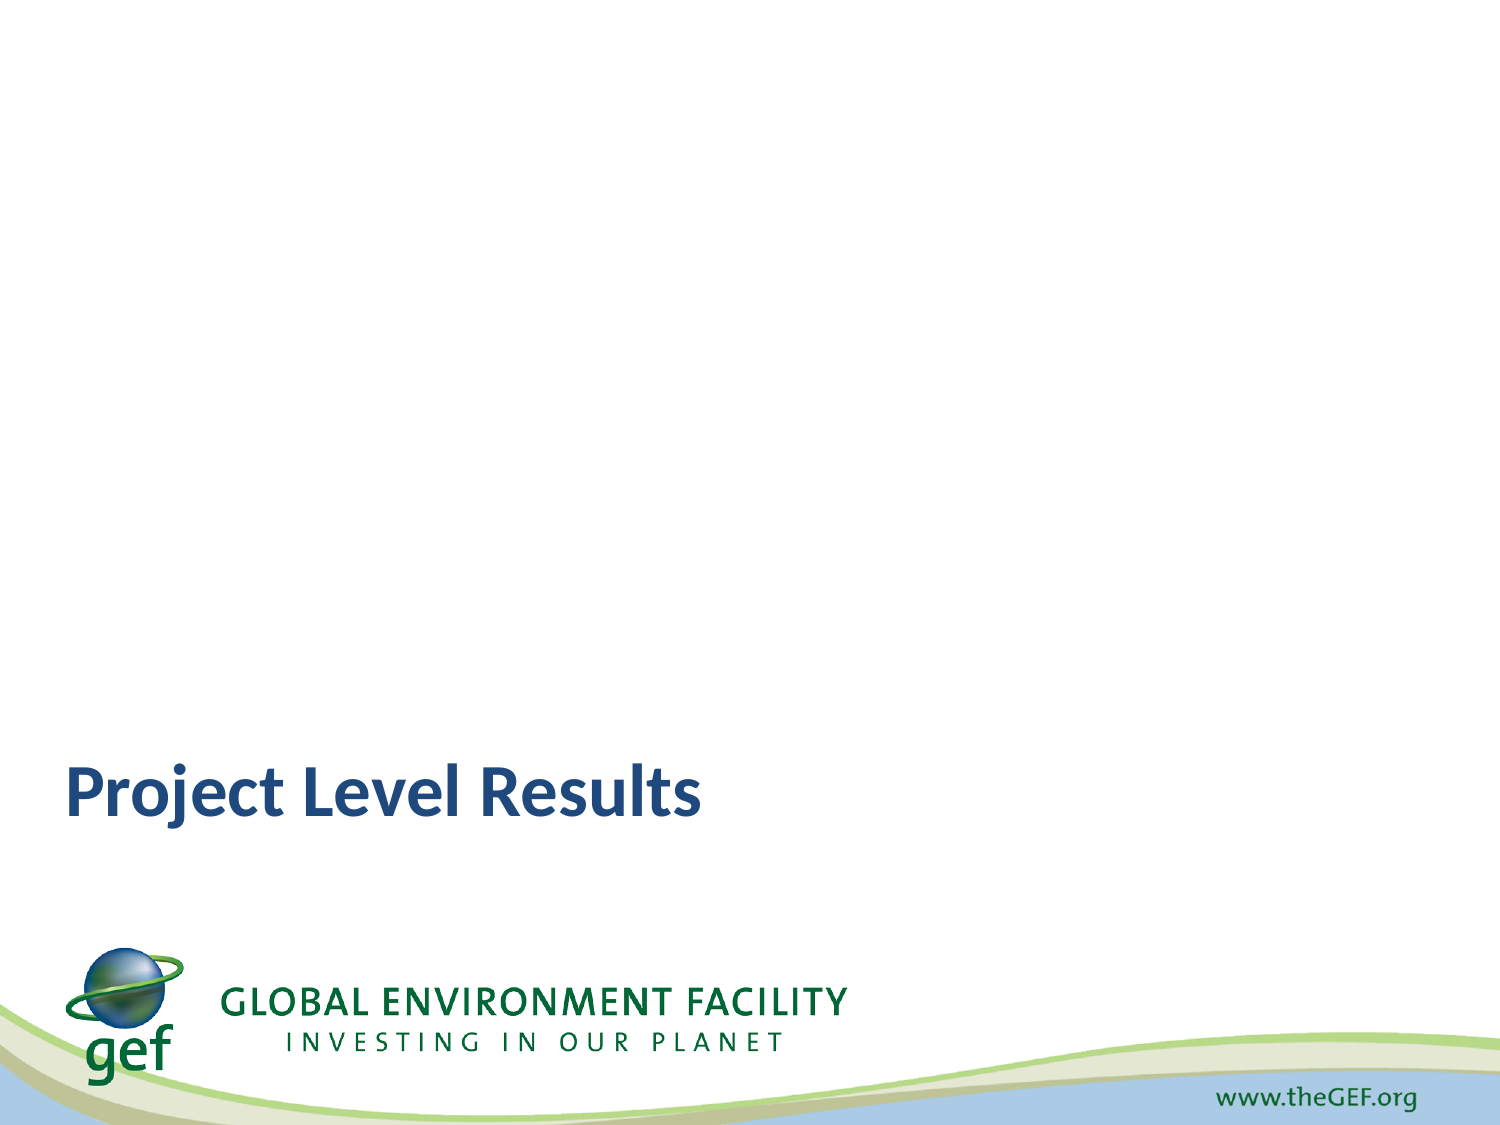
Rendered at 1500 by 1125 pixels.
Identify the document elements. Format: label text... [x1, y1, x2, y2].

picture [0, 920, 1500, 1125]
title Project Level Results [49, 674, 1326, 899]
